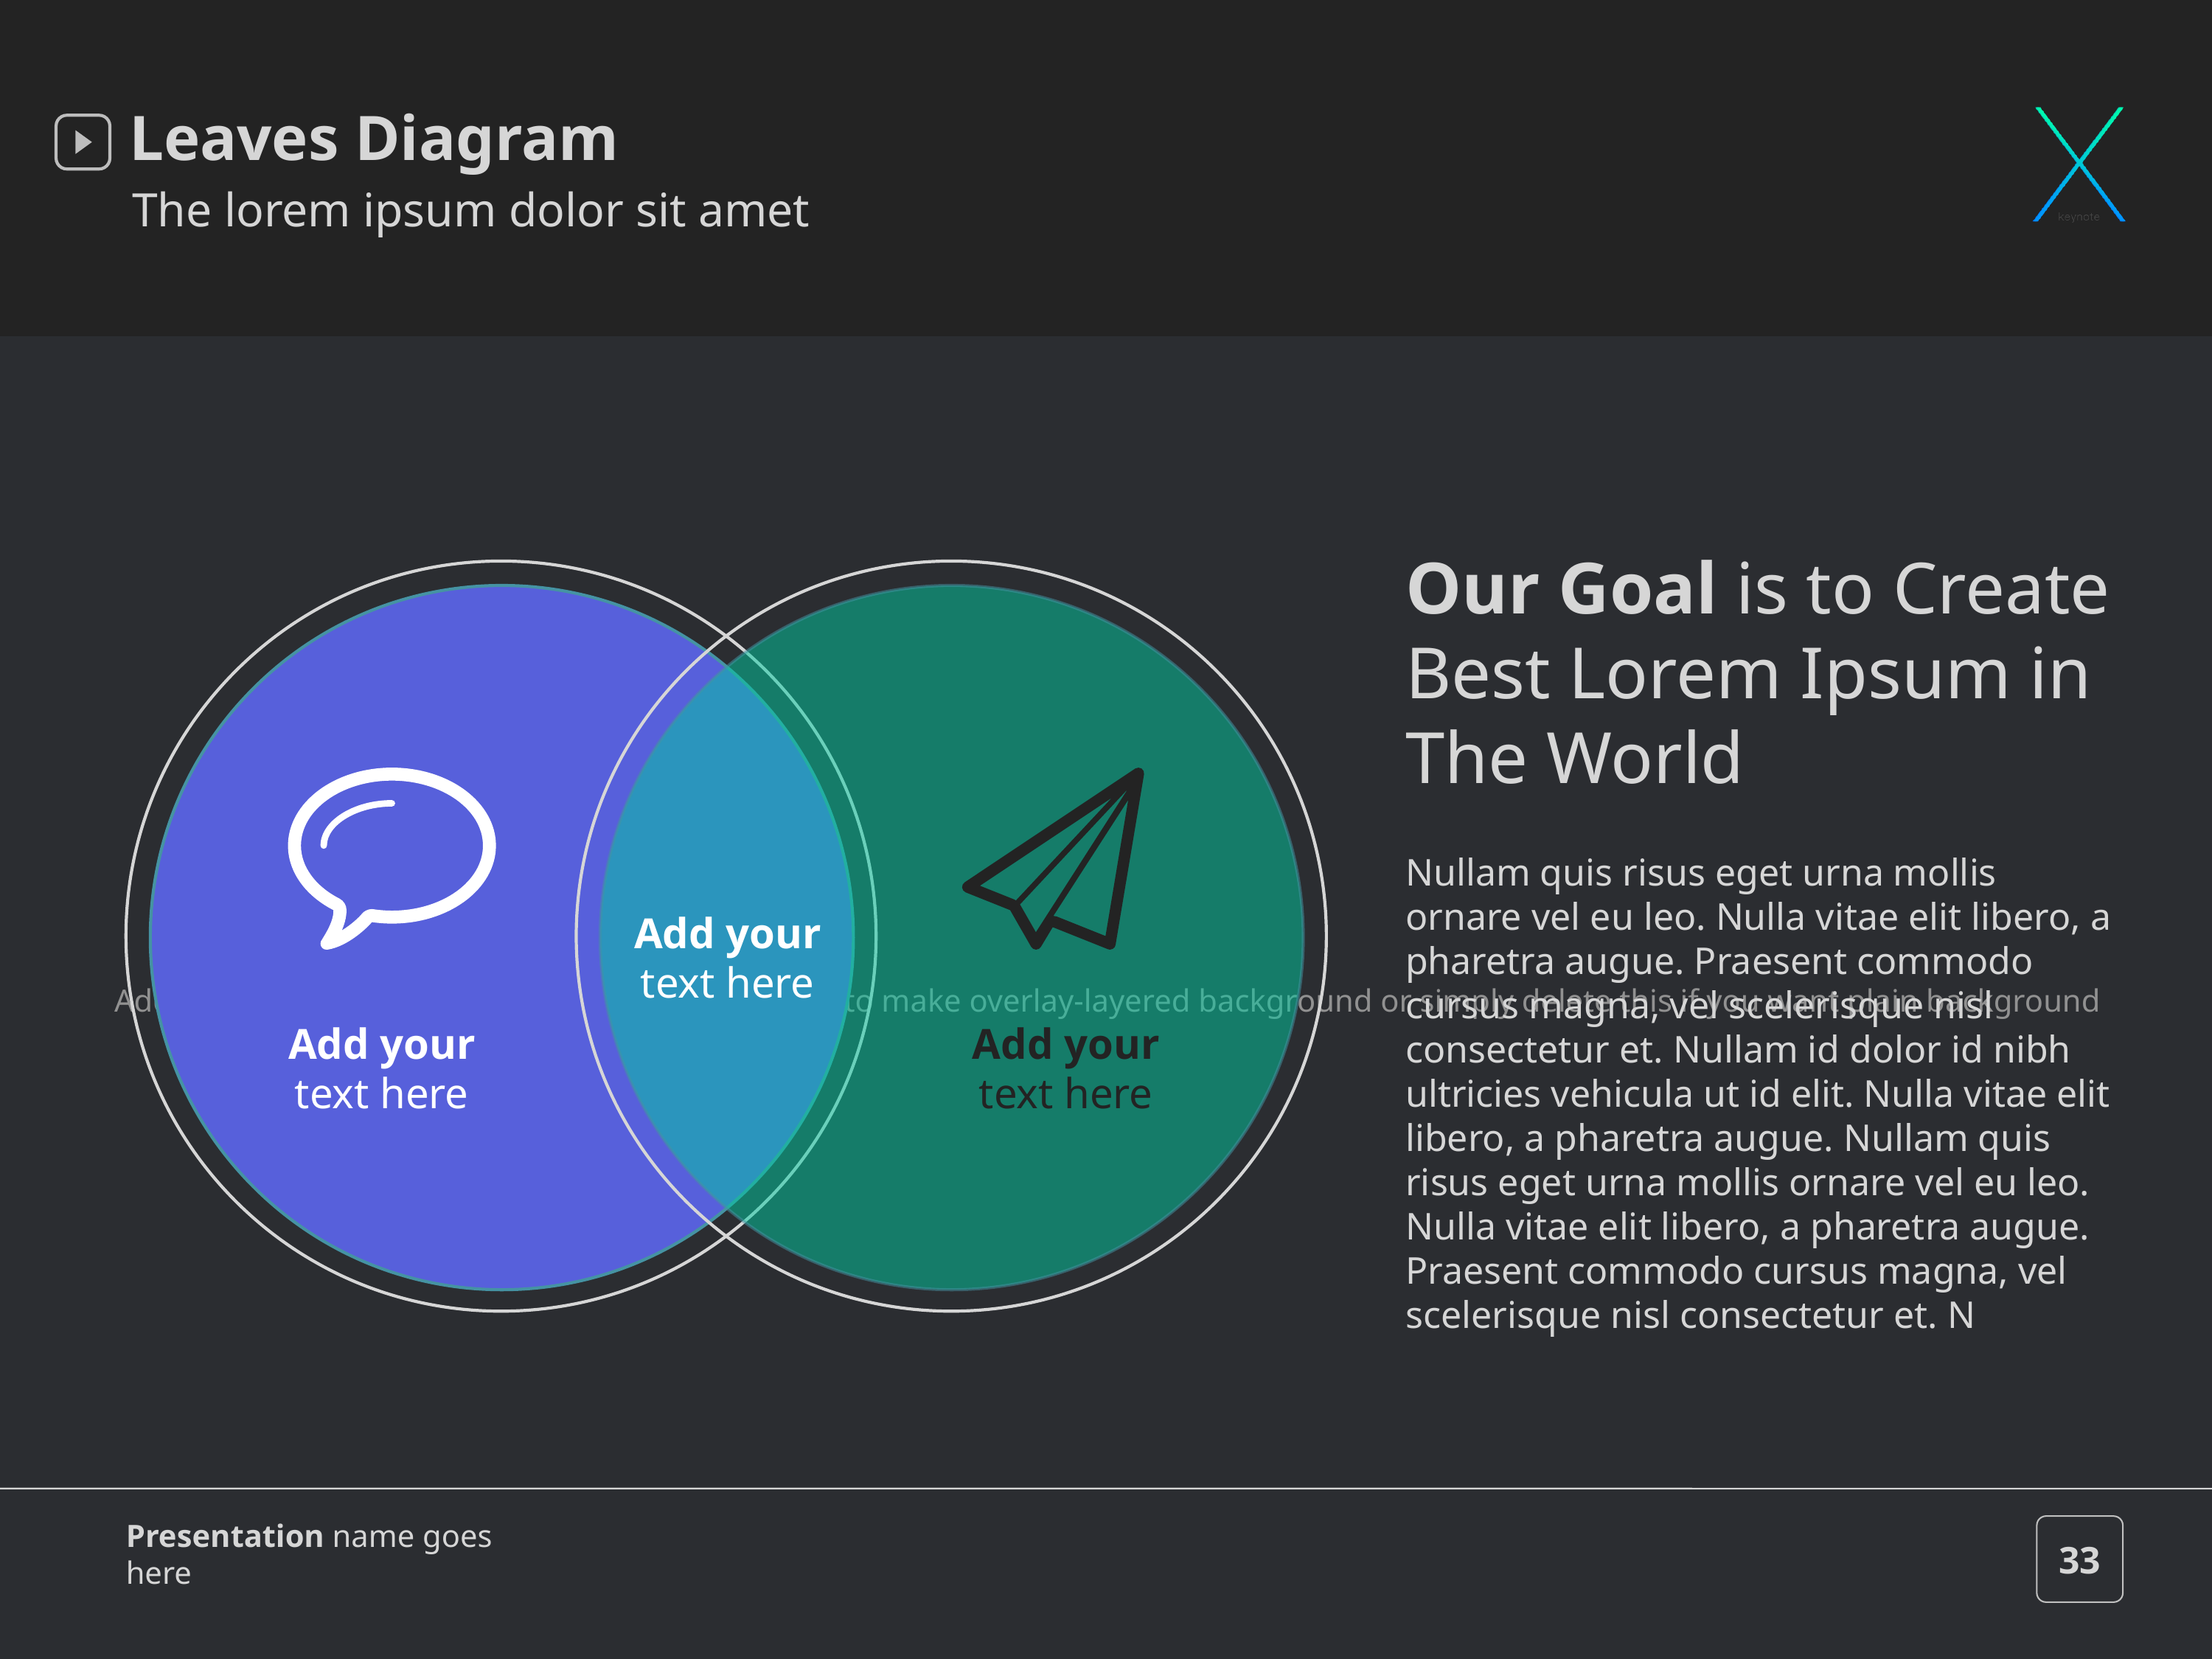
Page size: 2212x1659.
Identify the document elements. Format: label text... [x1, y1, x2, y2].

text_box Our Goal is to Create Best Lorem Ipsum in The World Nullam quis risus eget urna mollis ornare vel eu leo. Nulla vitae elit libero, a pharetra augue. Praesent commodo cursus magna, vel scelerisque nisl consectetur et. Nullam id dolor id nibh ultricies vehicula ut id elit. Nulla vitae elit libero, a pharetra augue. Nullam quis risus eget urna mollis ornare vel eu leo. Nulla vitae elit libero, a pharetra augue. Praesent commodo cursus magna, vel scelerisque nisl consectetur et. N [1405, 435, 2121, 1444]
text_box 33 [2051, 1527, 2108, 1591]
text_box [125, 560, 1327, 1312]
picture [2032, 107, 2126, 223]
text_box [122, 87, 2000, 246]
